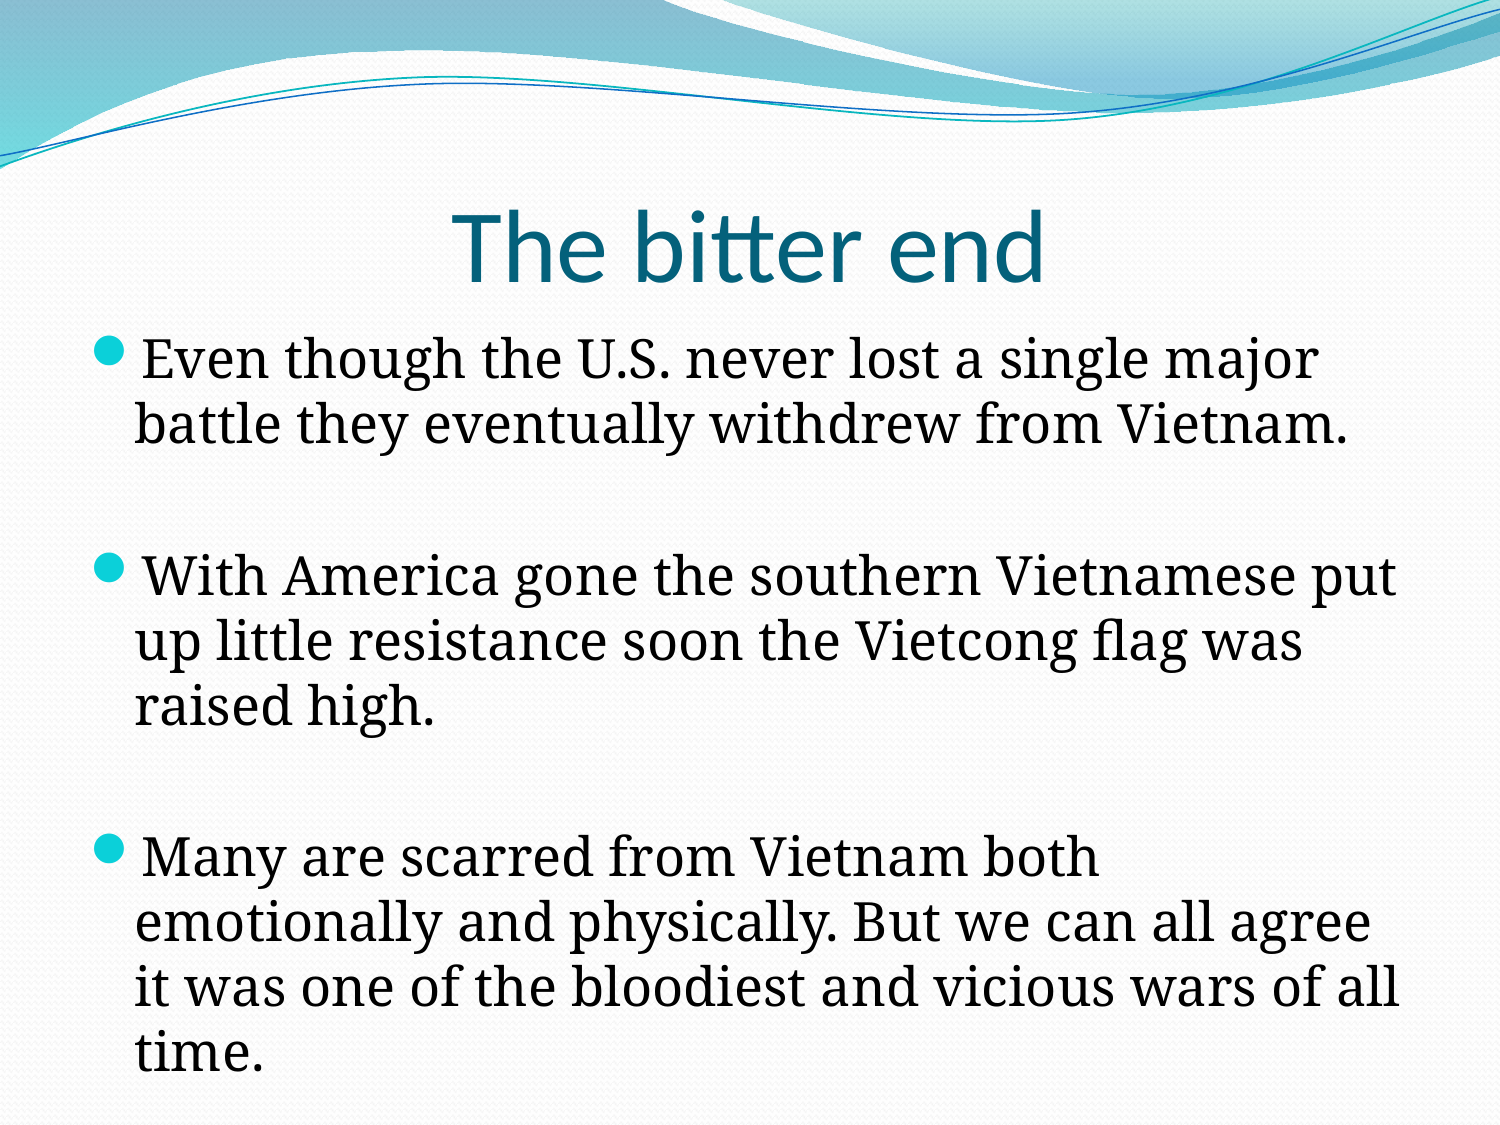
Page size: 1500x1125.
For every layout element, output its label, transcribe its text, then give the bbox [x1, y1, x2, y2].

title The bitter end [75, 115, 1425, 303]
list Even though the U.S. never lost a single major battle they eventually withdrew from Vietnam. With America gone the southern Vietnamese put up little resistance soon the Vietcong flag was raised high. Many are scarred from Vietnam both emotionally and physically. But we can all agree it was one of the bloodiest and vicious wars of all time. [75, 317, 1425, 1038]
